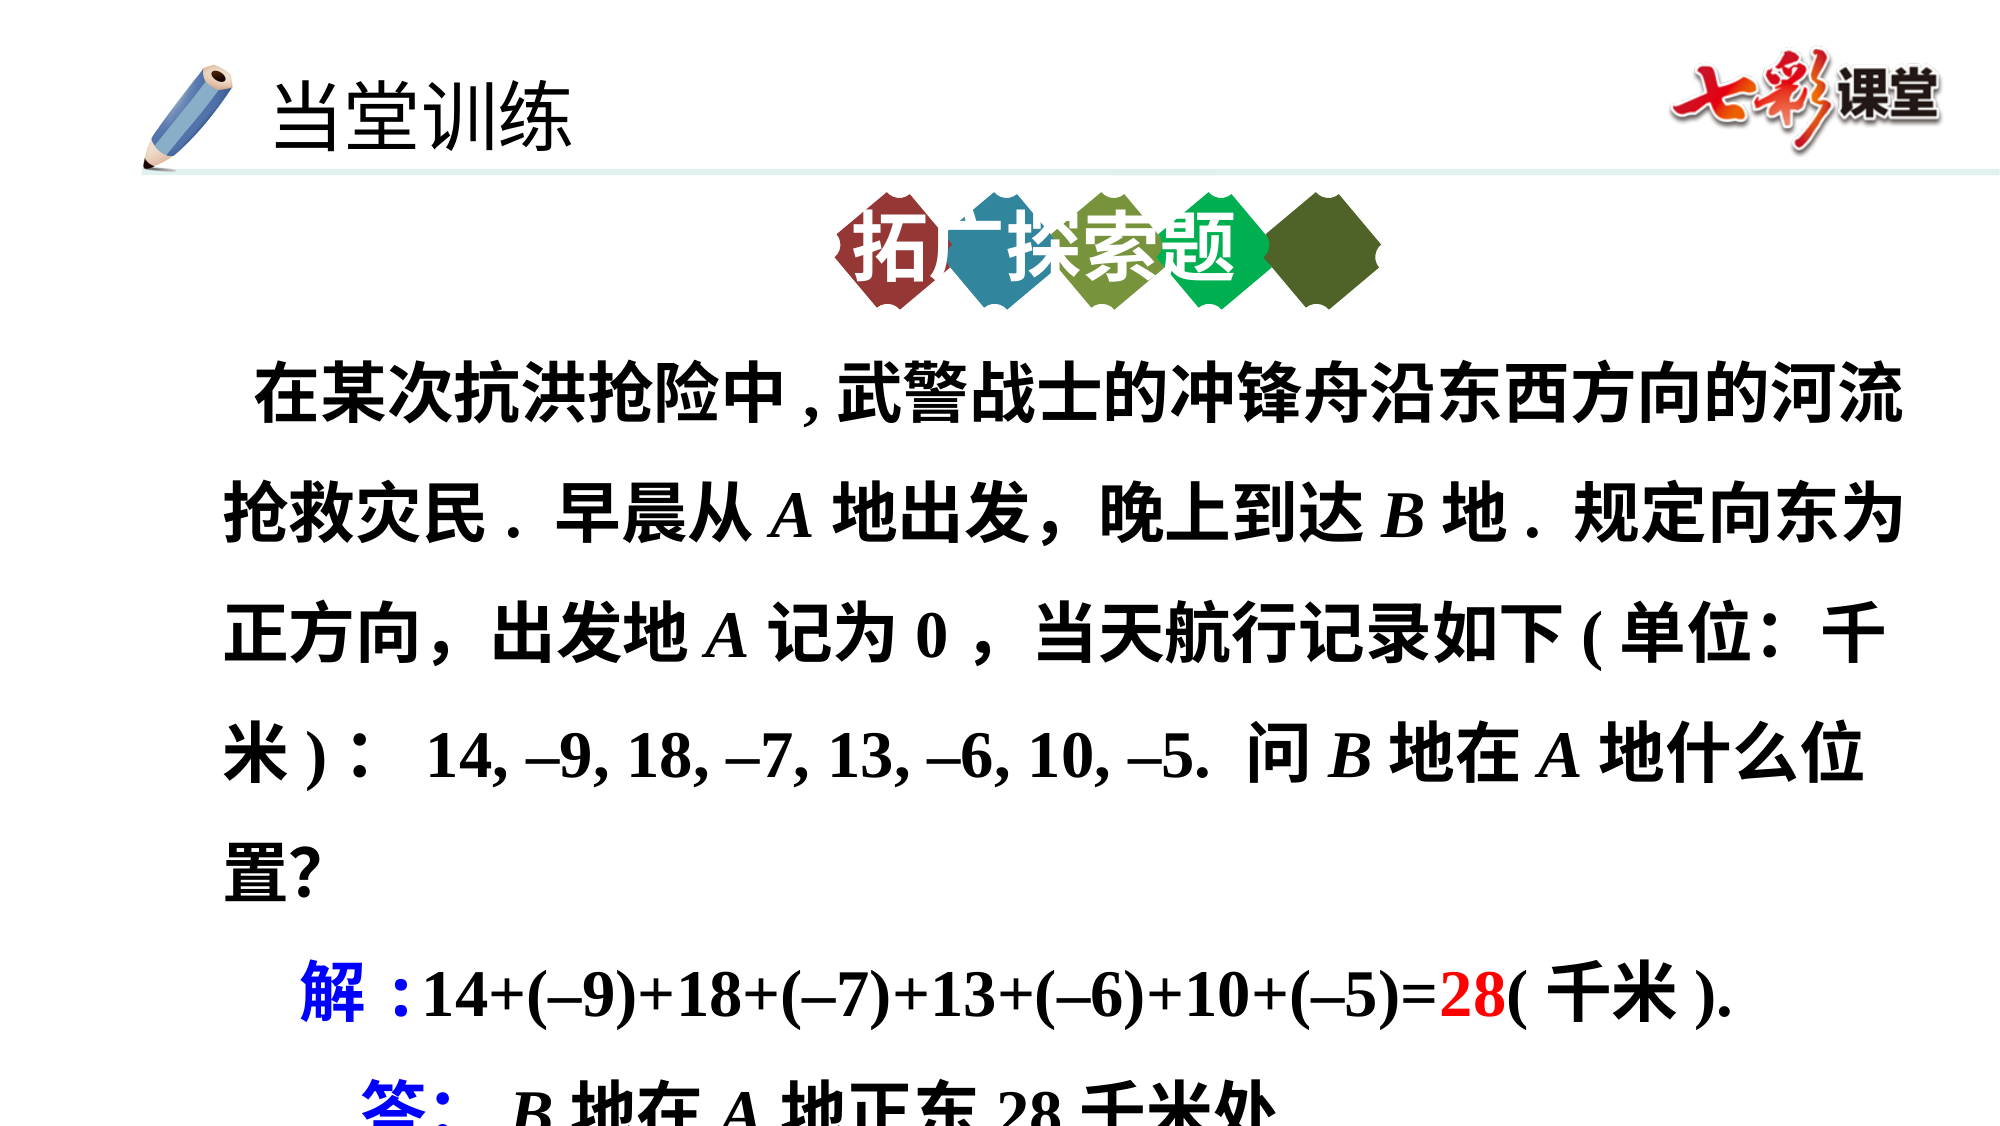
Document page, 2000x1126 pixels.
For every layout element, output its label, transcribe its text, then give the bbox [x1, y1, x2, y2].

picture [1666, 42, 1948, 157]
picture [133, 42, 242, 195]
text_box 在某次抗洪抢险中,武警战士的冲锋舟沿东西方向的河流抢救灾民. 早晨从A地出发，晚上到达B地. 规定向东为正方向，出发地A记为0，当天航行记录如下(单位：千米)：14, –9, 18, –7, 13, –6, 10, –5. 问B地在A地什么位置？ 解:14+(–9)+18+(–7)+13+(–6)+10+(–5)=28(千米). 答：B地在A地正东28千米处. [202, 300, 1936, 1126]
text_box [836, 190, 1379, 301]
